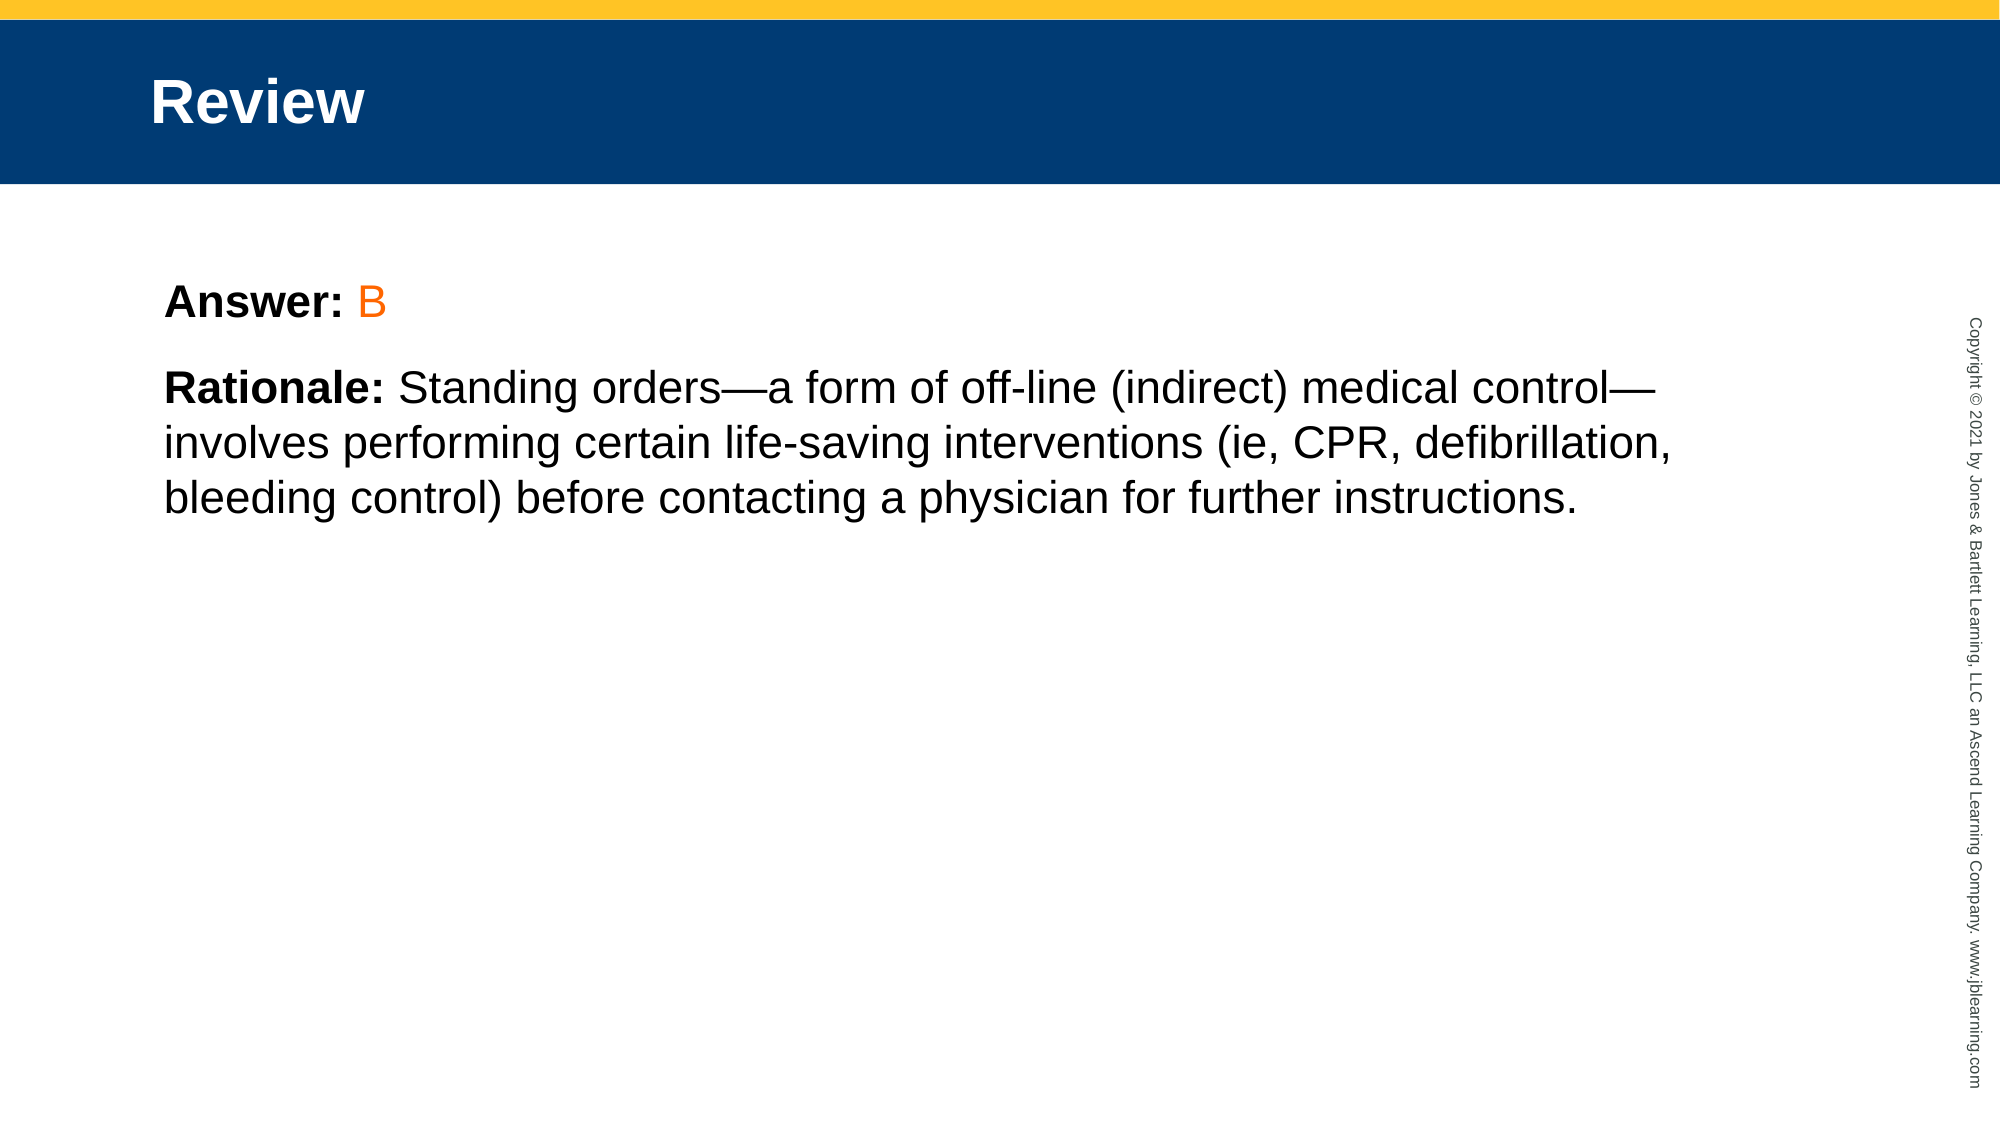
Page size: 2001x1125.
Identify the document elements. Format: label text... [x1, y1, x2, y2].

list Answer: B Rationale: Standing orders—a form of off-line (indirect) medical control—involves performing certain life-saving interventions (ie, CPR, defibrillation, bleeding control) before contacting a physician for further instructions. [148, 241, 1849, 1030]
title Review [0, 19, 2000, 185]
